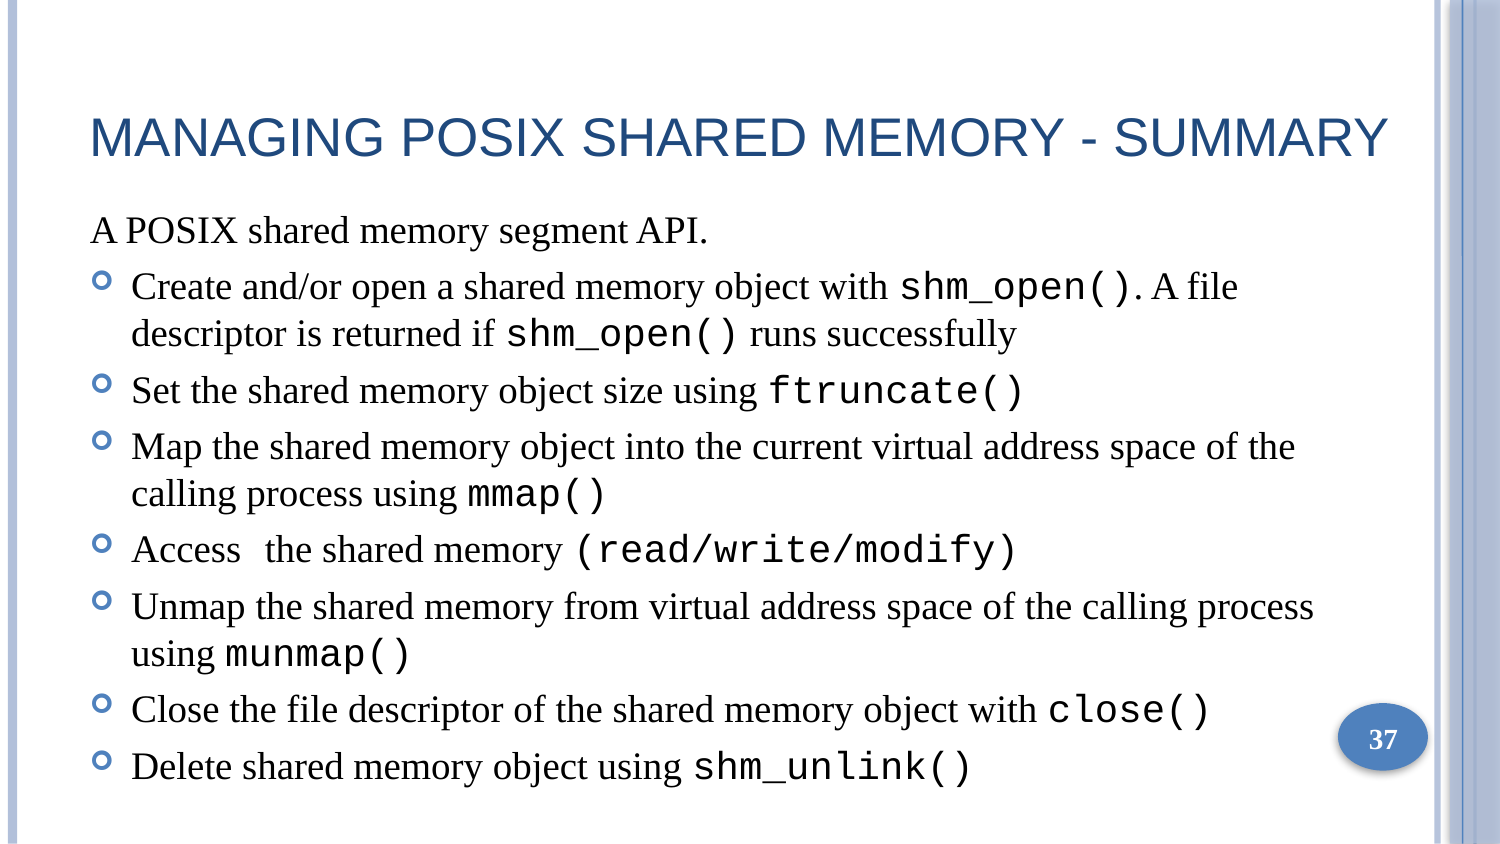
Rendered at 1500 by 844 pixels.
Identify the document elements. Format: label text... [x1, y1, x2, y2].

list A POSIX shared memory segment API. Create and/or open a shared memory object with shm_open(). A file descriptor is returned if shm_open() runs successfully Set the shared memory object size using ftruncate() Map the shared memory object into the current virtual address space of the calling process using mmap() Access the shared memory (read/write/modify) Unmap the shared memory from virtual address space of the calling process using munmap() Close the file descriptor of the shared memory object with close() Delete shared memory object using shm_unlink() [75, 196, 1380, 797]
title Managing POSIX Shared Memory - Summary [75, 33, 1425, 175]
slide_number 37 [1333, 705, 1434, 770]
